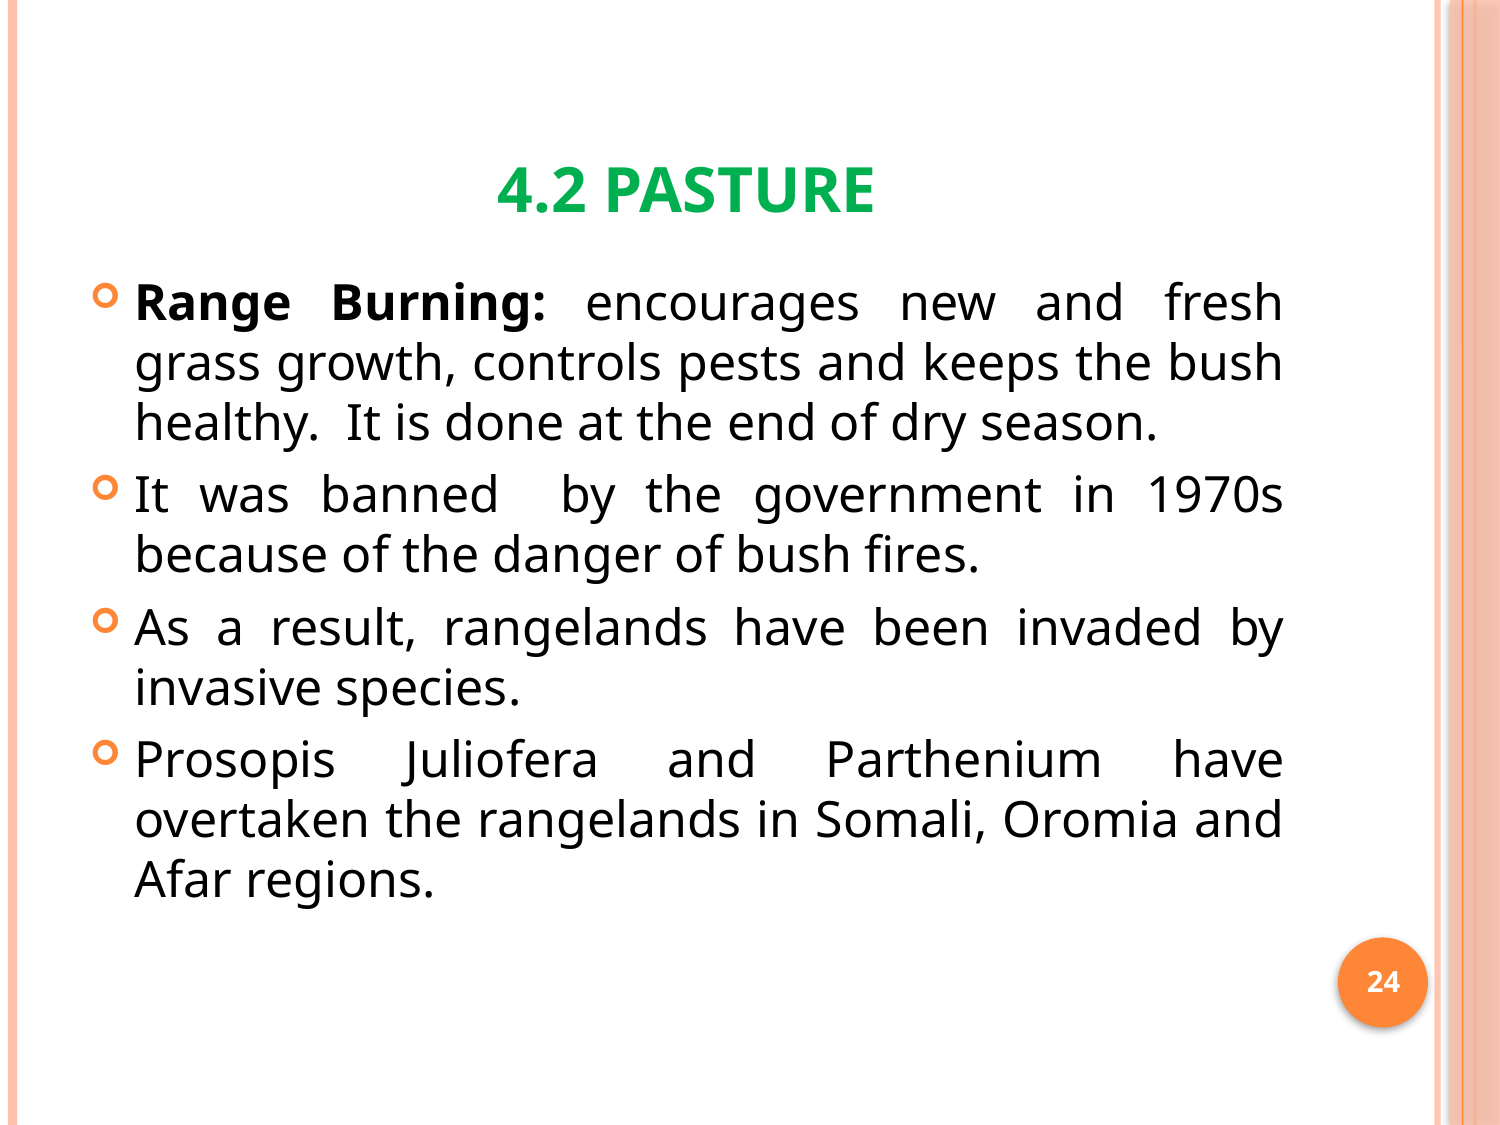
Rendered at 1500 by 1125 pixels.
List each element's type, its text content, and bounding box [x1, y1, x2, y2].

title 4.2 Pasture [75, 45, 1300, 233]
slide_number 24 [1333, 940, 1434, 1027]
list Range Burning: encourages new and fresh grass growth, controls pests and keeps the bush healthy. It is done at the end of dry season. It was banned by the government in 1970s because of the danger of bush fires. As a result, rangelands have been invaded by invasive species. Prosopis Juliofera and Parthenium have overtaken the rangelands in Somali, Oromia and Afar regions. [75, 262, 1300, 1062]
